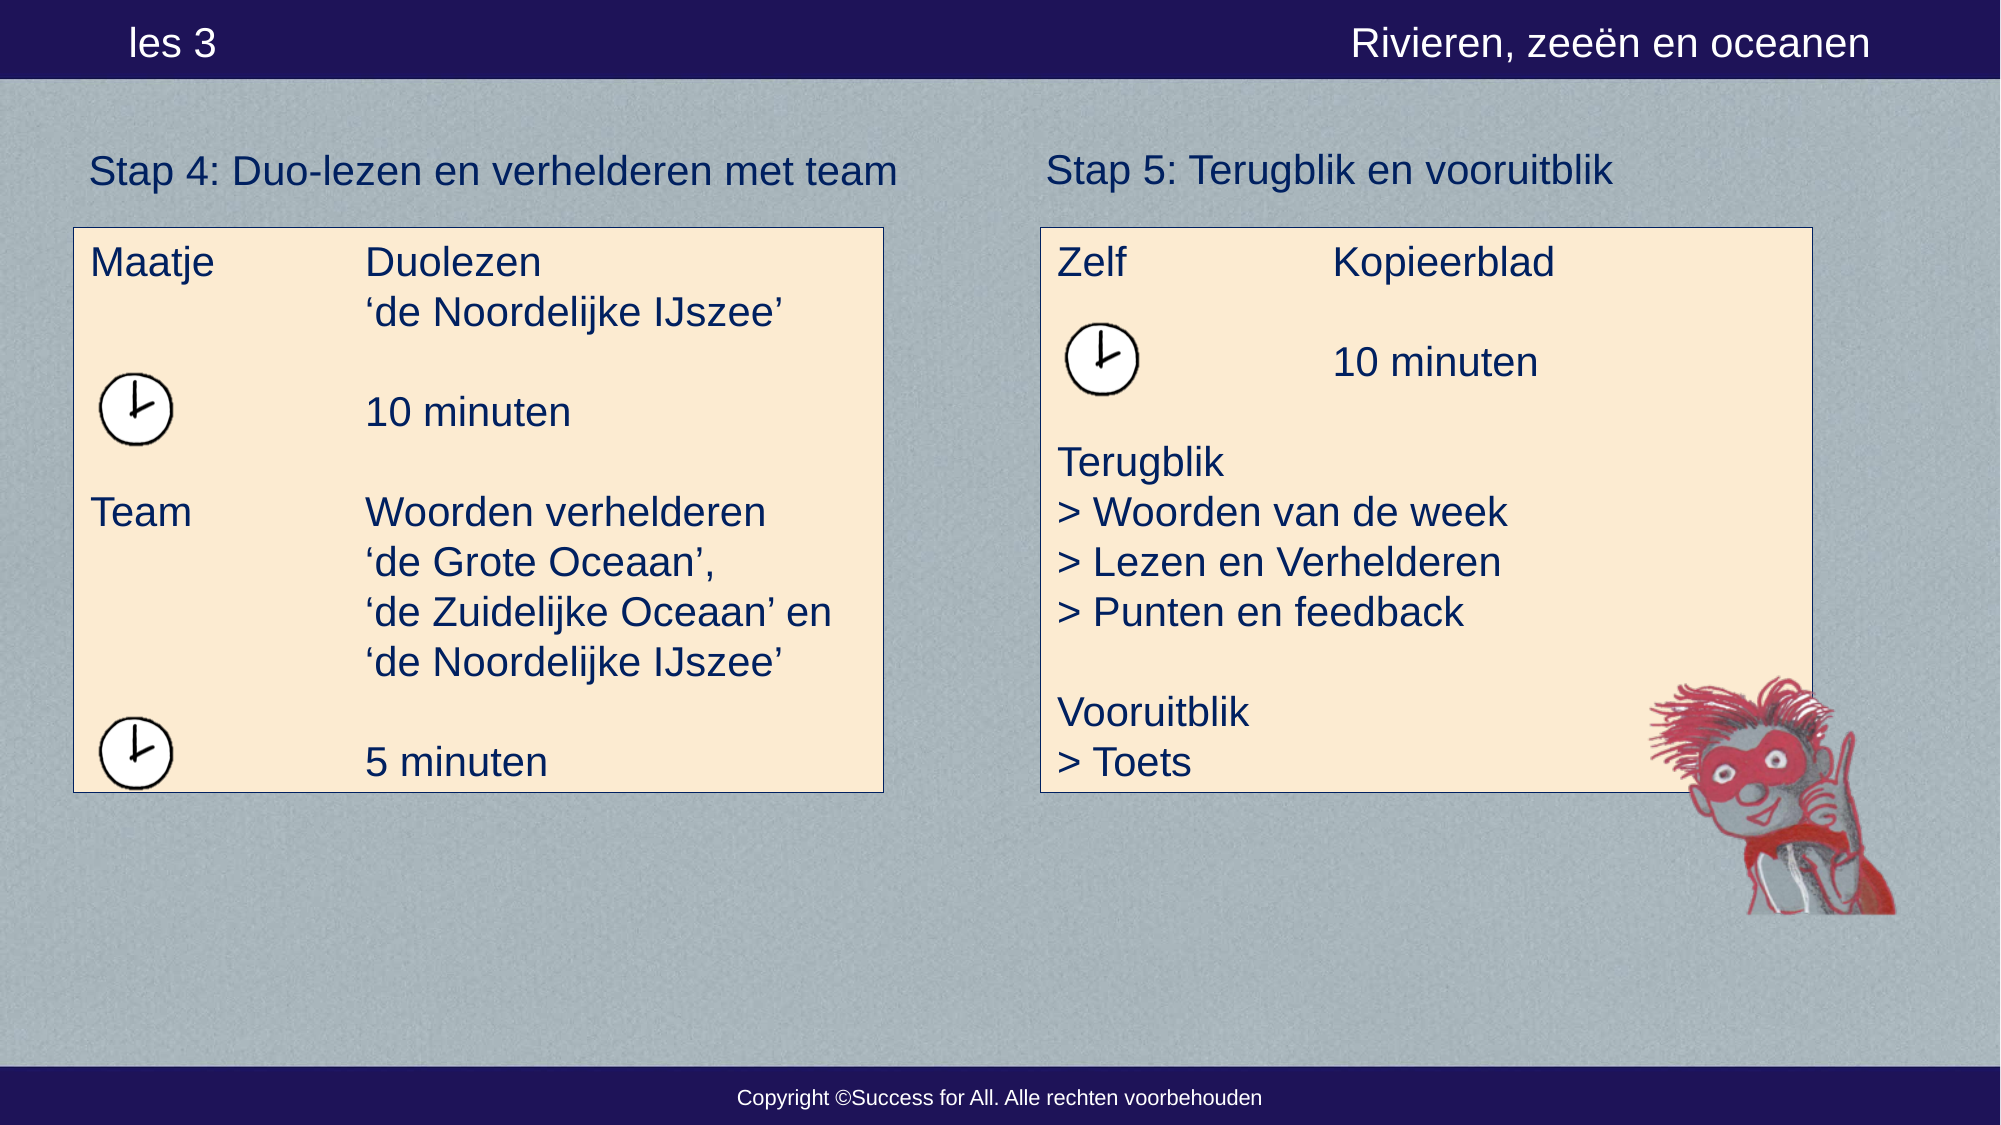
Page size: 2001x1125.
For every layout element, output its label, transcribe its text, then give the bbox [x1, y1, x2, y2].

text_box Stap 5: Terugblik en vooruitblik [1030, 135, 1823, 200]
text_box Stap 4: Duo-lezen en verhelderen met team [73, 136, 917, 202]
text_box les 3 [114, 8, 354, 73]
picture [0, 0, 2001, 1125]
text_box Zelf Kopieerblad 10 minuten Terugblik > Woorden van de week > Lezen en Verhelderen > Punten en feedback Vooruitblik > Toets [1040, 227, 1813, 793]
text_box Copyright ©Success for All. Alle rechten voorbehouden [0, 1076, 2000, 1125]
text_box Maatje Duolezen ‘de Noordelijke IJszee’ 10 minuten Team Woorden verhelderen ‘de Grote Oceaan’, ‘de Zuidelijke Oceaan’ en ‘de Noordelijke IJszee’ 5 minuten [73, 227, 884, 793]
text_box Rivieren, zeeën en oceanen [999, 8, 1886, 73]
